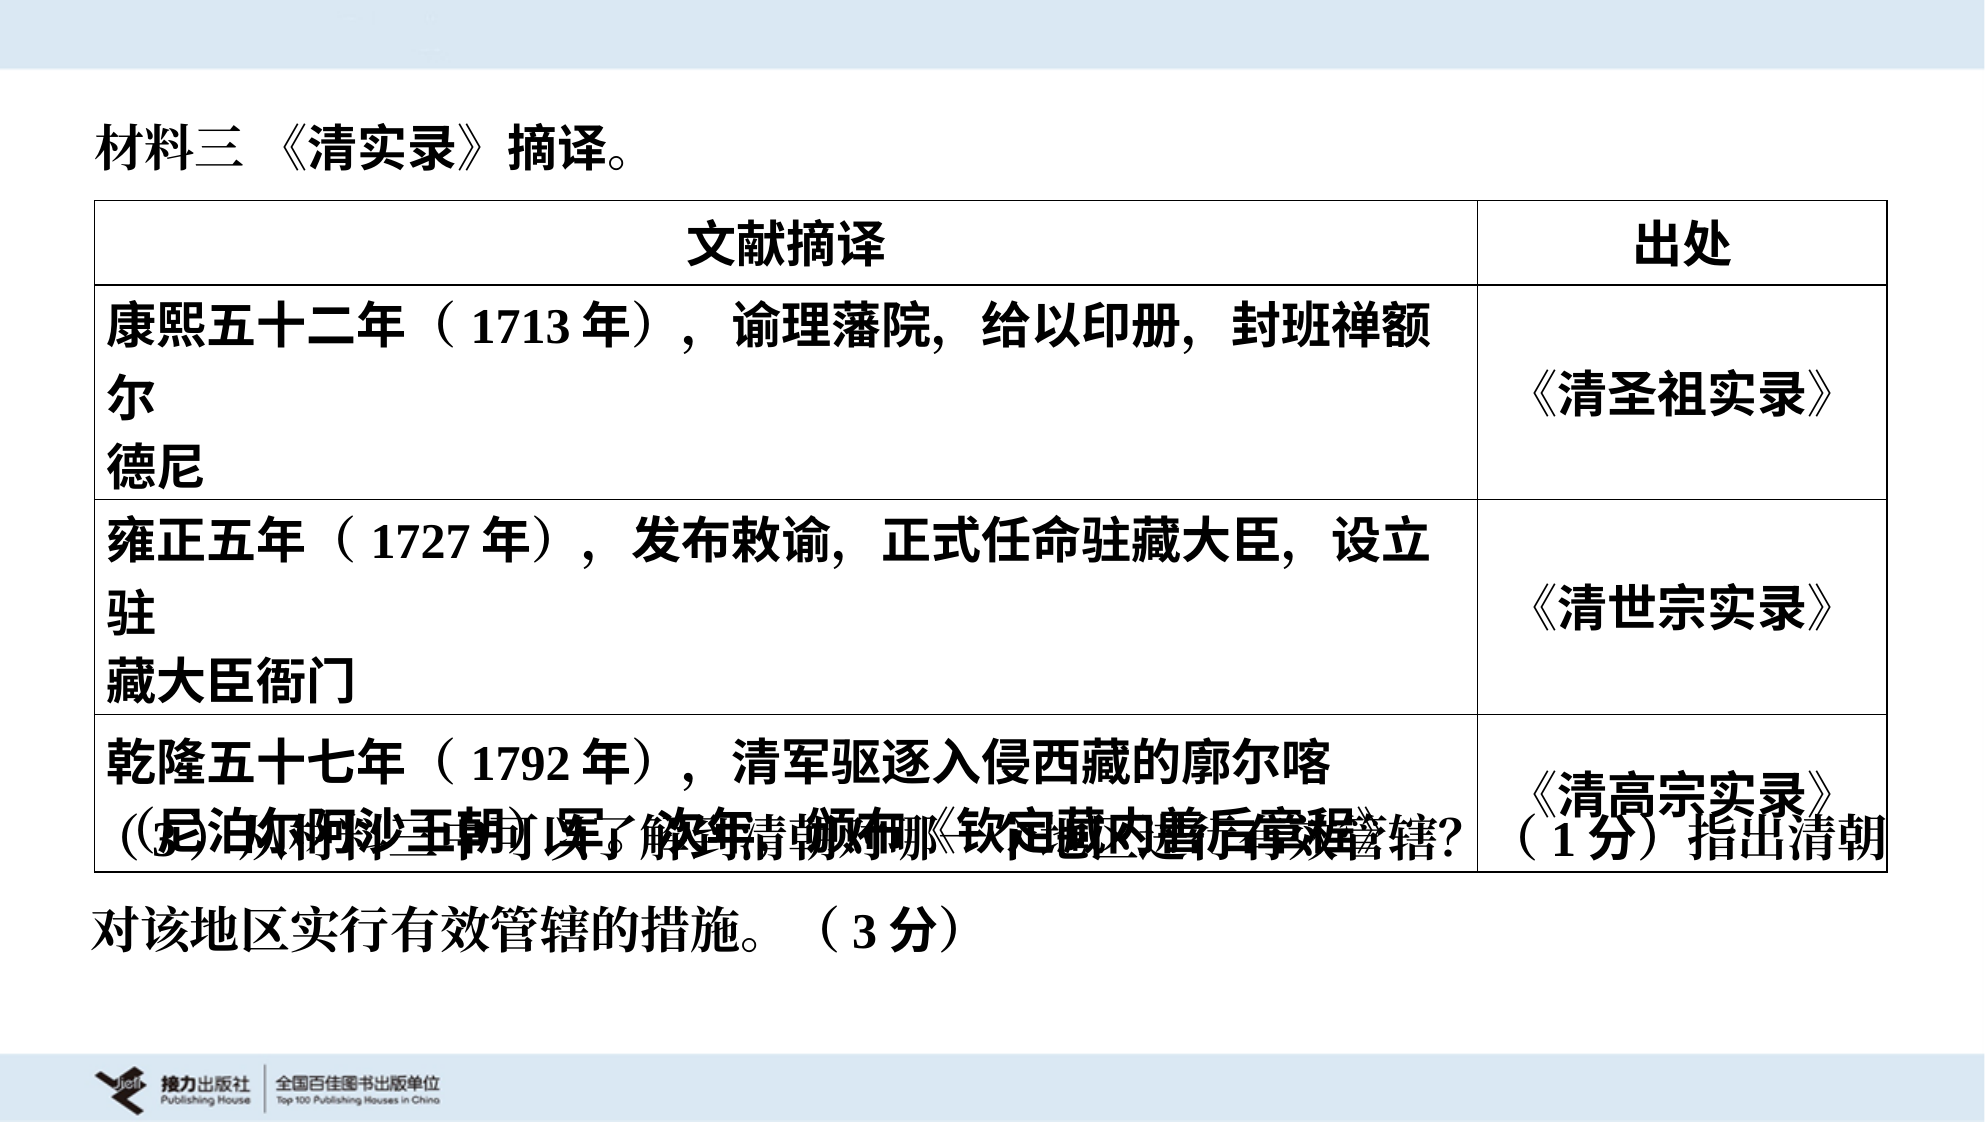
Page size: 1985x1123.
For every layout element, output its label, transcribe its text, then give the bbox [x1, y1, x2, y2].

table_cell 《清世宗实录》 [1478, 500, 1886, 714]
table_cell 康熙五十二年（1713年），谕理藩院，给以印册，封班禅额尔 德尼 [95, 286, 1477, 499]
picture [0, 0, 1985, 1122]
table_cell 乾隆五十七年（1792年），清军驱逐入侵西藏的廓尔喀 （尼泊尔阿沙王朝）军。次年，颁布《钦定藏内善后章程》 [95, 715, 1477, 774]
table_cell 雍正五年（1727年），发布敕谕，正式任命驻藏大臣，设立驻 藏大臣衙门 [95, 500, 1477, 714]
text_box 材料三 《清实录》摘译。 [94, 103, 1892, 178]
table_cell 《清圣祖实录》 [1478, 286, 1886, 499]
table_cell 《清高宗实录》 [1478, 715, 1886, 774]
table_header 文献摘译 [95, 201, 1477, 284]
table_header 出处 [1478, 201, 1886, 284]
text_box （3）从材料三中可以了解到清朝对哪一个地区进行有效管辖？（1分）指出清朝 对该地区实行有效管辖的措施。（3分） [90, 774, 1887, 959]
